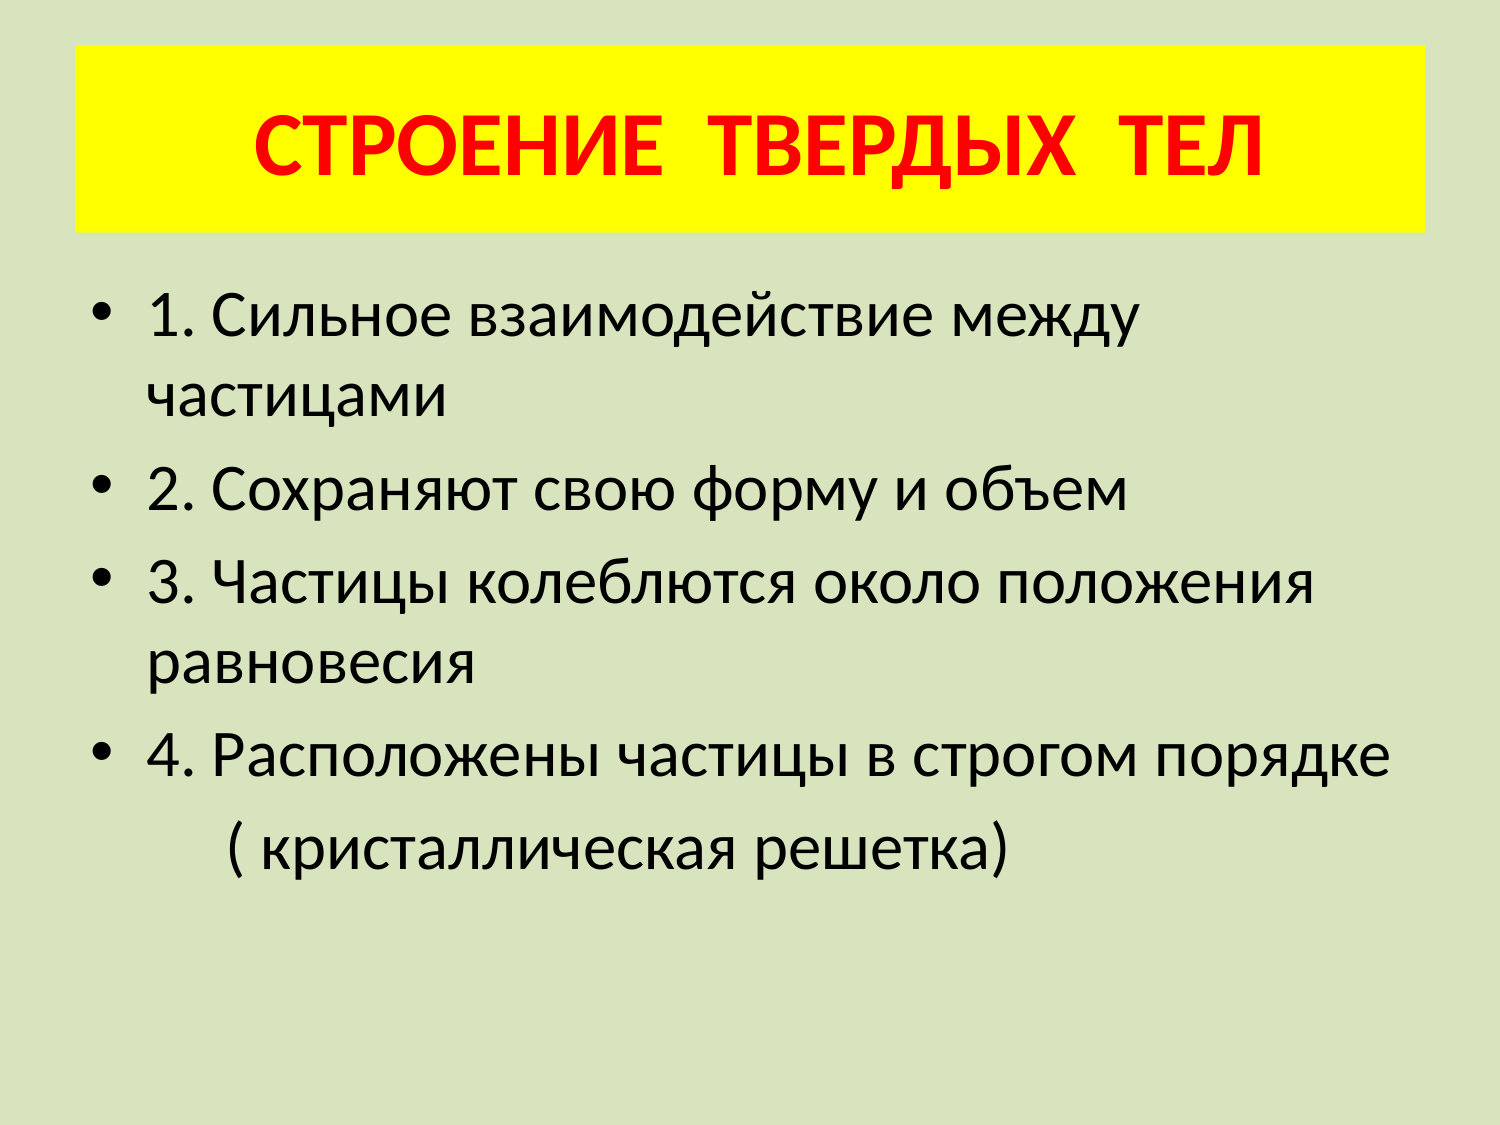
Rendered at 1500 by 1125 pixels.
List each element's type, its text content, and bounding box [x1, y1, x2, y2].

title СТРОЕНИЕ ТВЕРДЫХ ТЕЛ [75, 45, 1425, 233]
list 1. Сильное взаимодействие между частицами 2. Сохраняют свою форму и объем 3. Частицы колеблются около положения равновесия 4. Расположены частицы в строгом порядке ( кристаллическая решетка) [75, 262, 1425, 1005]
